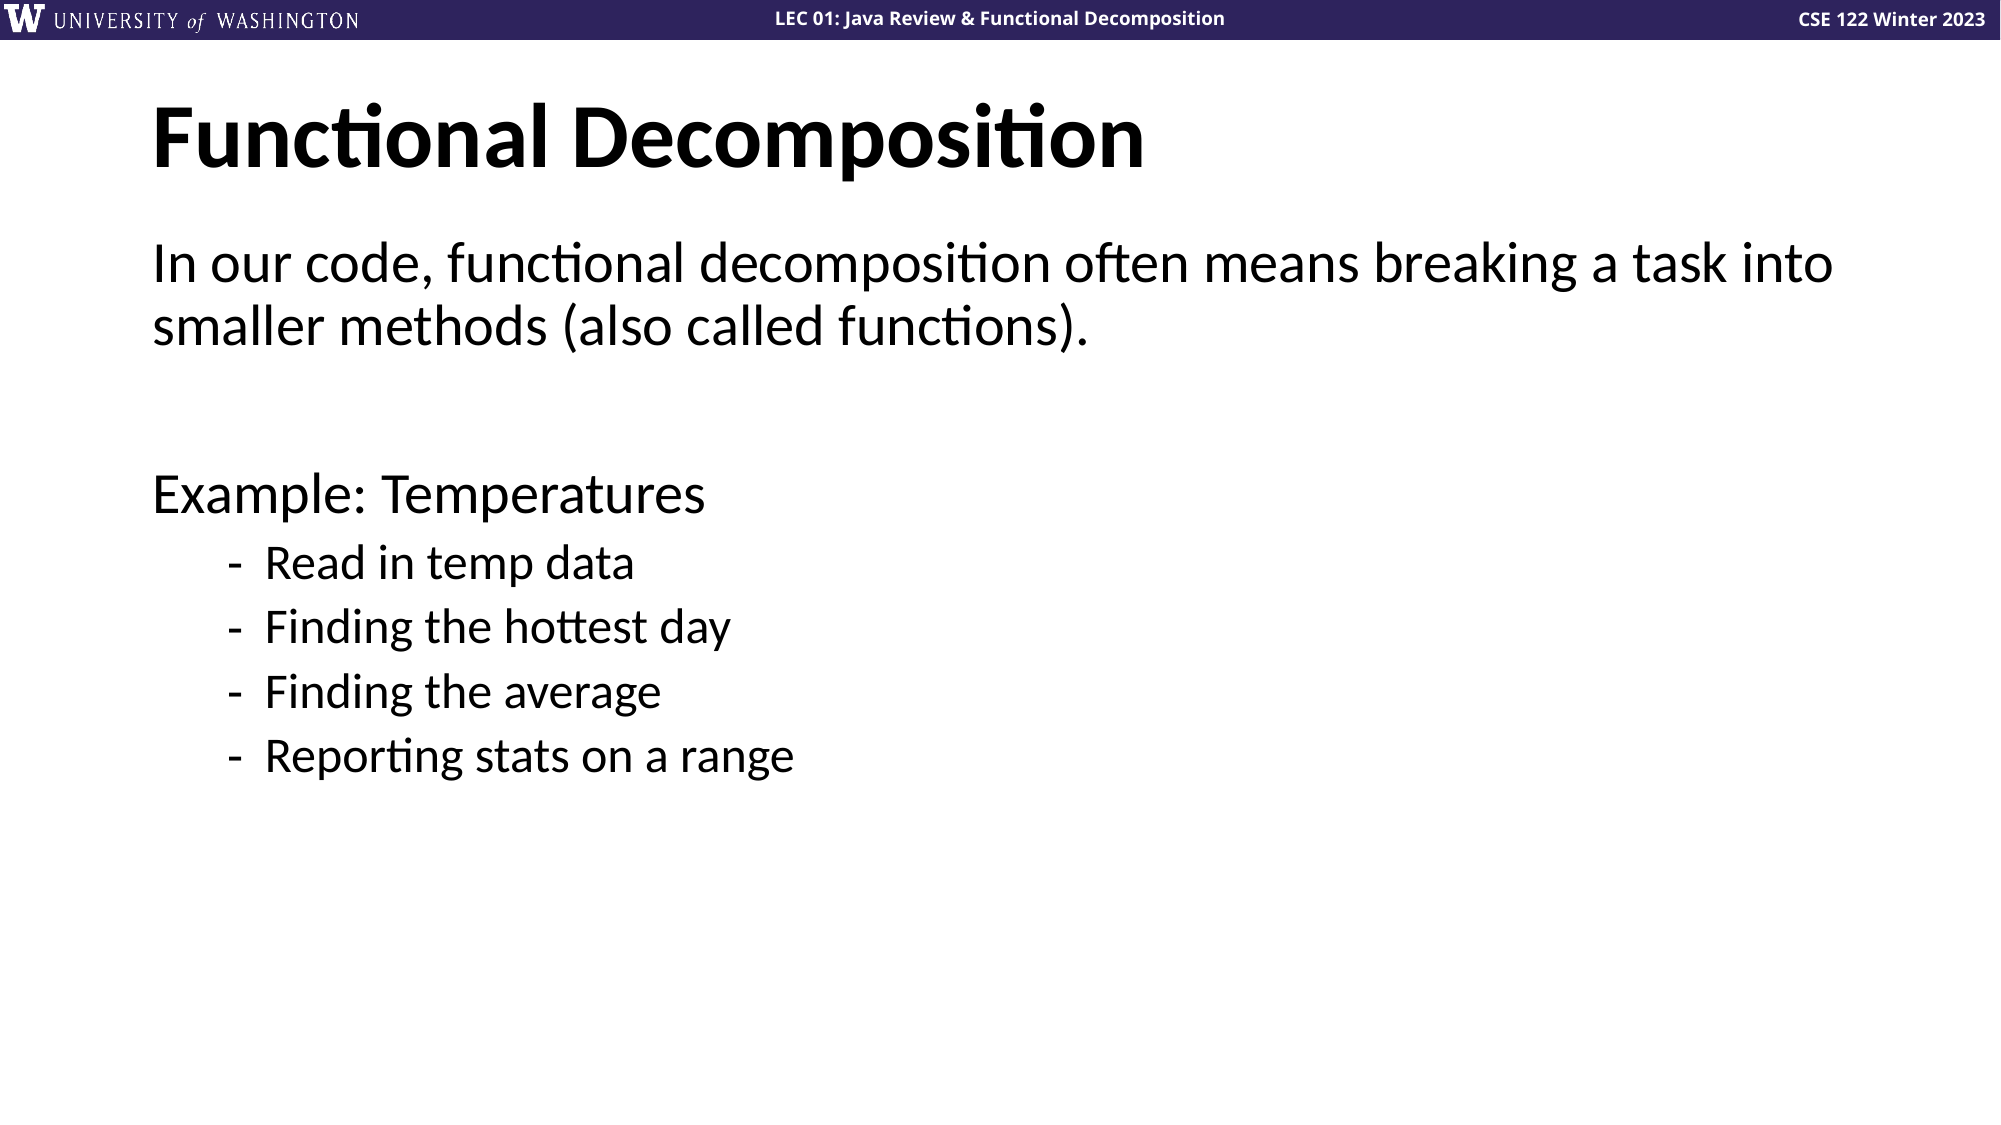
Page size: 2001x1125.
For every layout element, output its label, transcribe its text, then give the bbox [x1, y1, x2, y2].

list In our code, functional decomposition often means breaking a task into smaller methods (also called functions). Example: Temperatures Read in temp data Finding the hottest day Finding the average Reporting stats on a range [137, 224, 1863, 1014]
picture [4, 4, 358, 33]
title Functional Decomposition [137, 74, 1863, 200]
